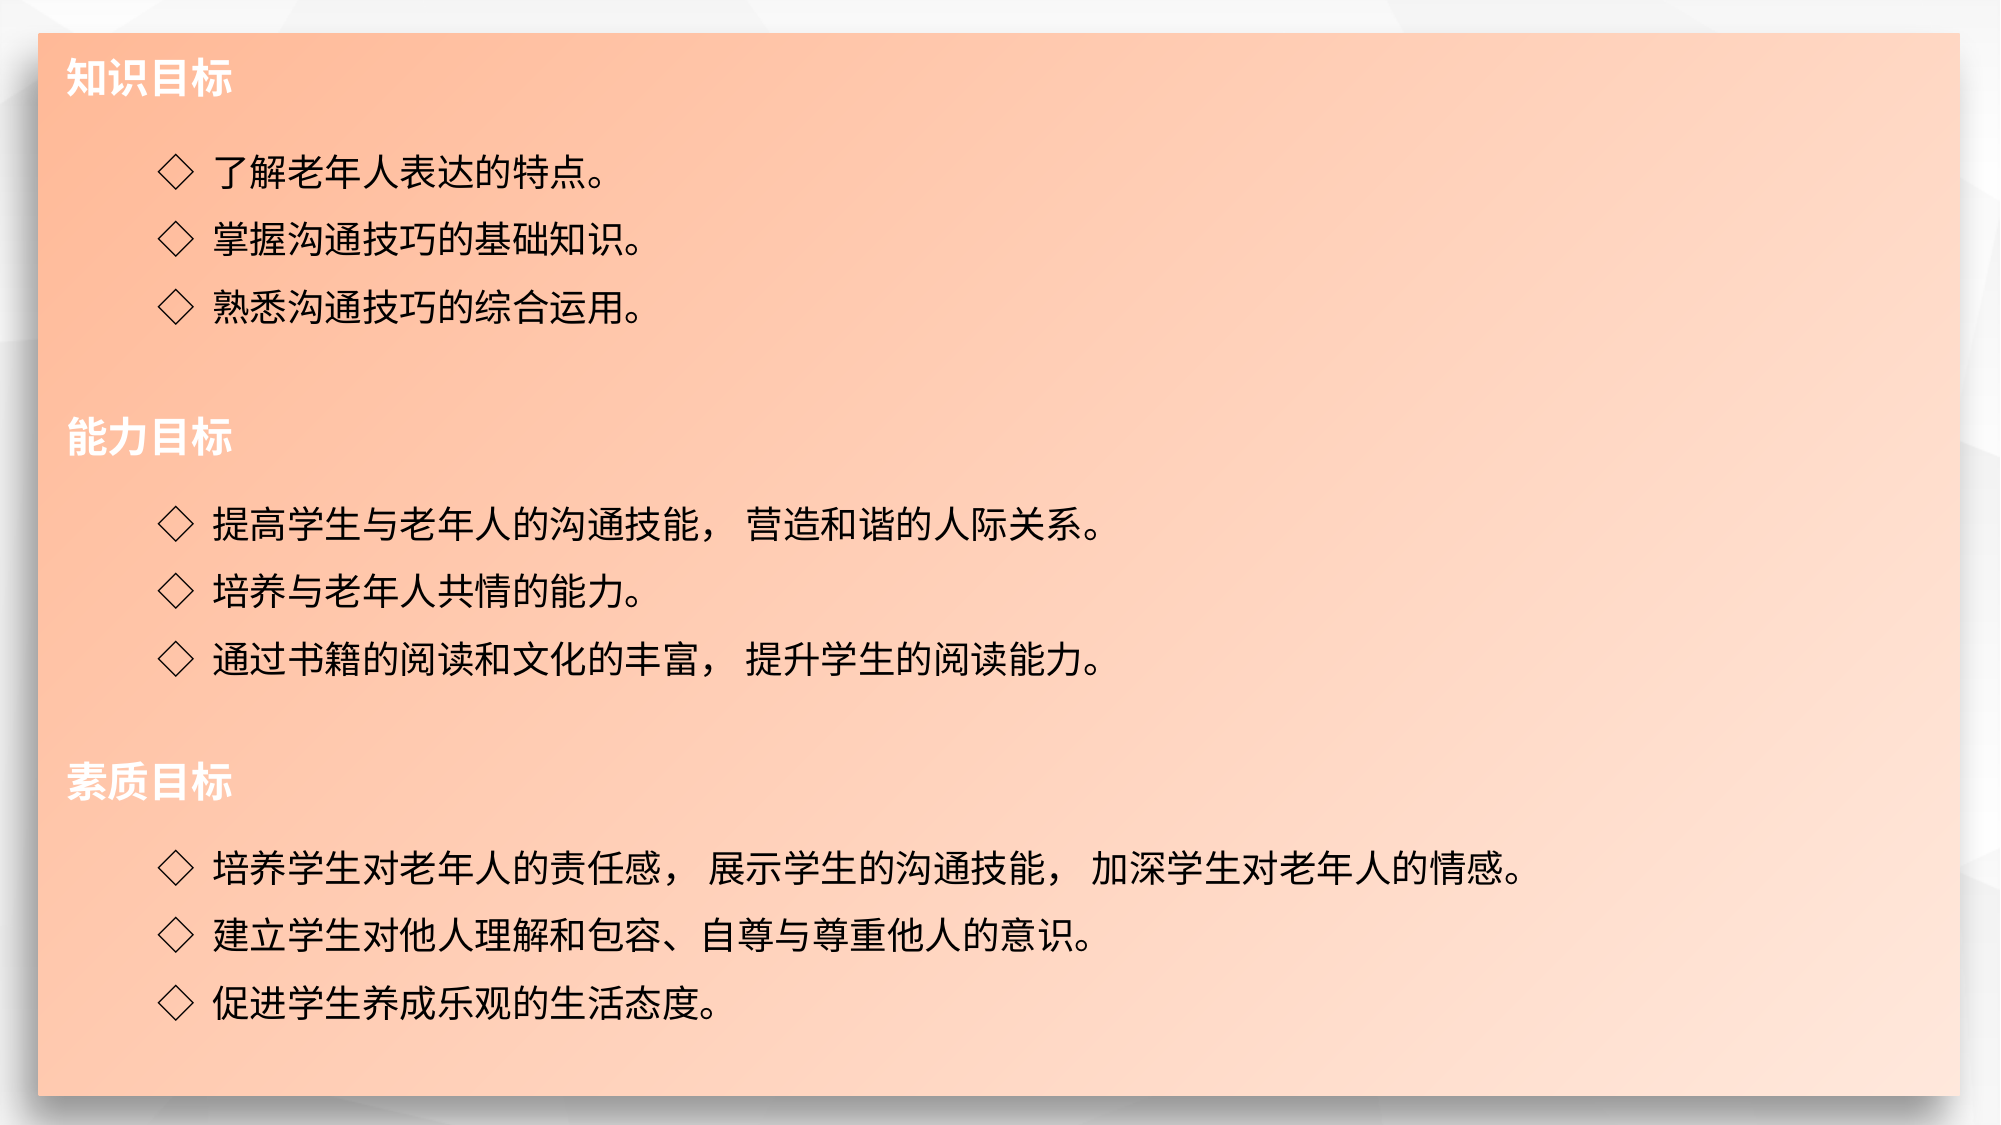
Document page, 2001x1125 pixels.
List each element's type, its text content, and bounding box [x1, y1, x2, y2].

picture [0, 0, 2000, 1125]
text_box ◇ 了解老年人表达的特点。 ◇ 掌握沟通技巧的基础知识。 ◇ 熟悉沟通技巧的综合运用。 [142, 118, 1936, 337]
text_box 素质目标 [51, 747, 462, 813]
text_box [38, 33, 1960, 1096]
text_box ◇ 提高学生与老年人的沟通技能， 营造和谐的人际关系。 ◇ 培养与老年人共情的能力。 ◇ 通过书籍的阅读和文化的丰富， 提升学生的阅读能力。 [142, 470, 1936, 688]
text_box 知识目标 [51, 44, 462, 110]
text_box 能力目标 [51, 403, 462, 469]
text_box ◇ 培养学生对老年人的责任感， 展示学生的沟通技能， 加深学生对老年人的情感。 ◇ 建立学生对他人理解和包容、自尊与尊重他人的意识。 ◇ 促进学生养成乐观的生活态度。 [142, 814, 1936, 1033]
